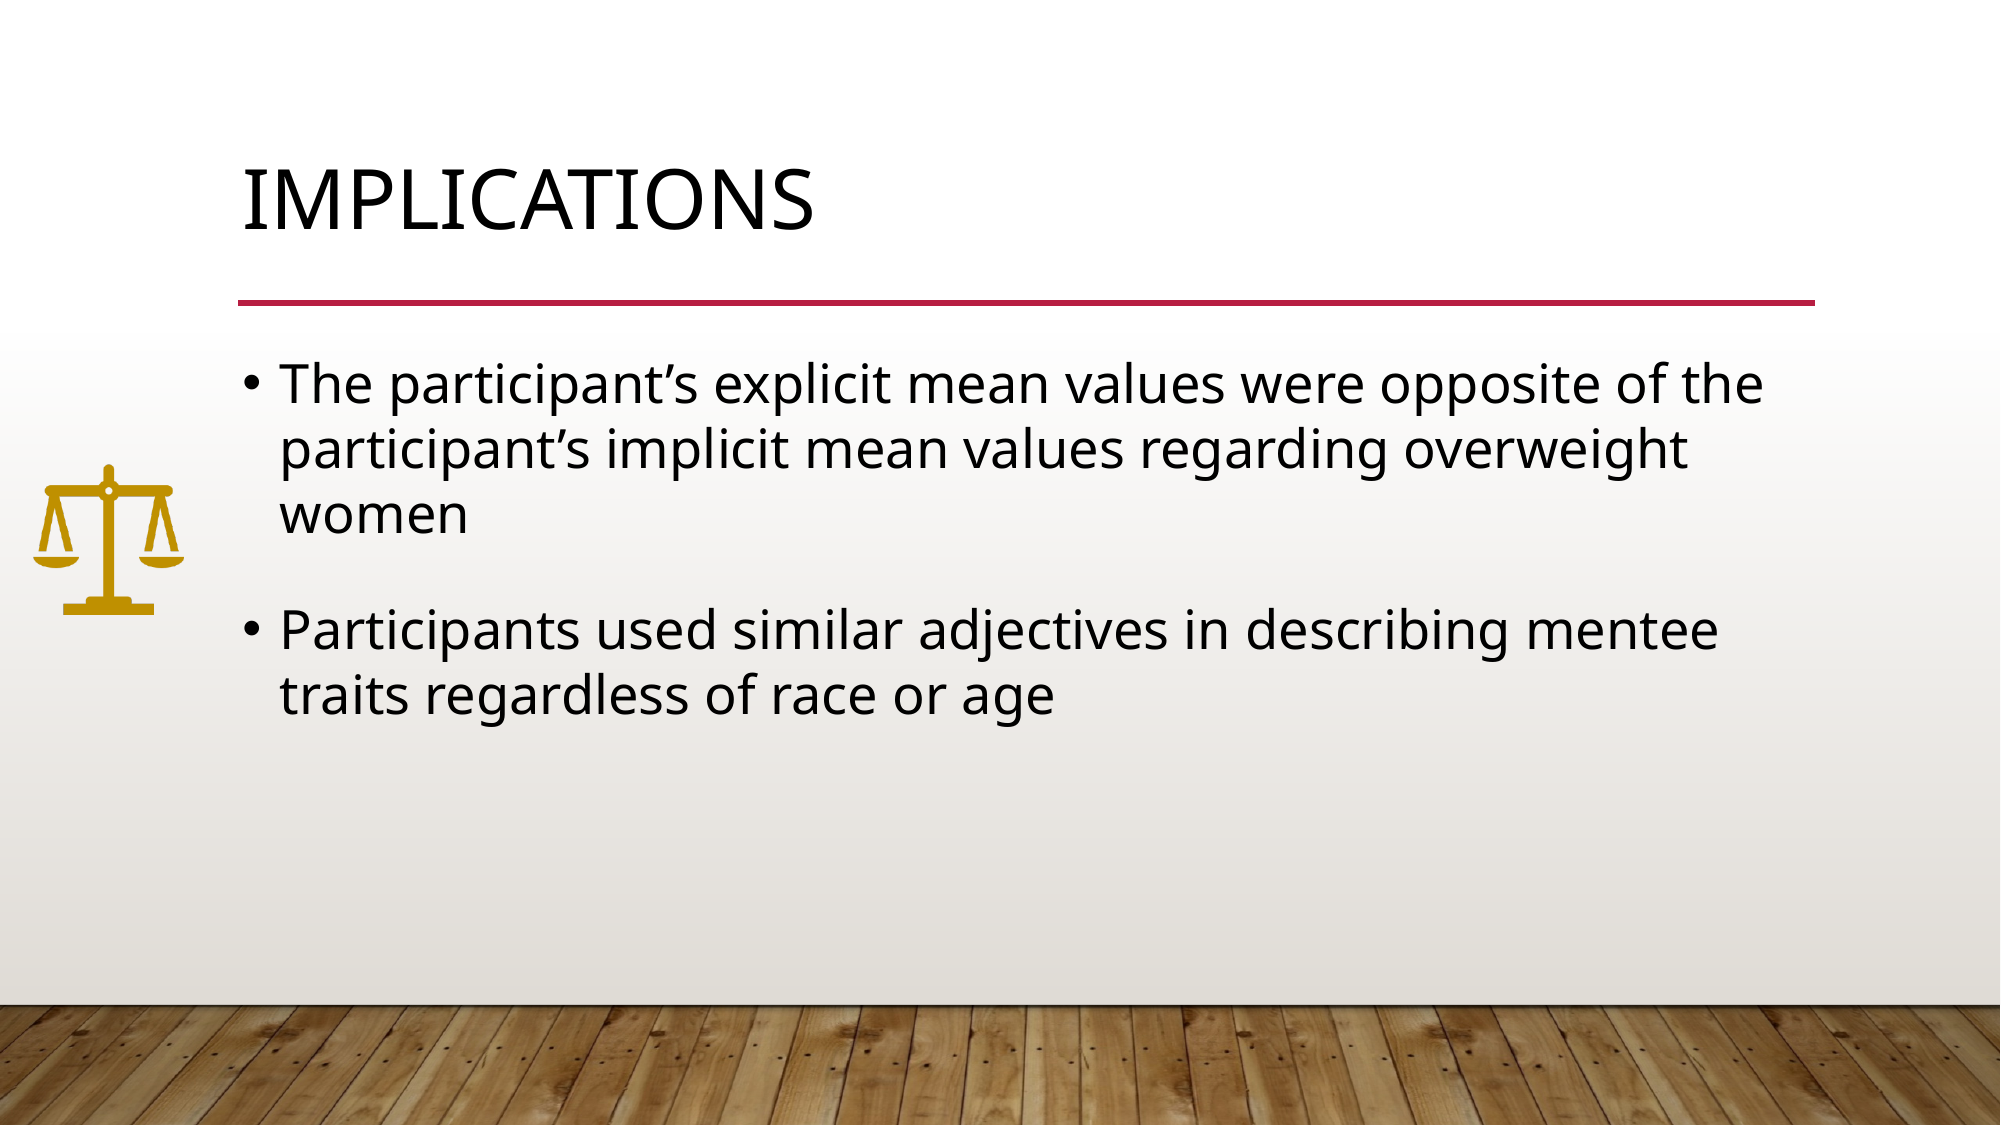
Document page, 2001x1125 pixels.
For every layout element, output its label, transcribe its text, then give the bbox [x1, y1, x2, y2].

title implications [227, 81, 1284, 323]
picture [18, 449, 199, 630]
picture [0, 1005, 2000, 1125]
list The participant’s explicit mean values were opposite of the participant’s implicit mean values regarding overweight women Participants used similar adjectives in describing mentee traits regardless of race or age [227, 342, 1836, 918]
